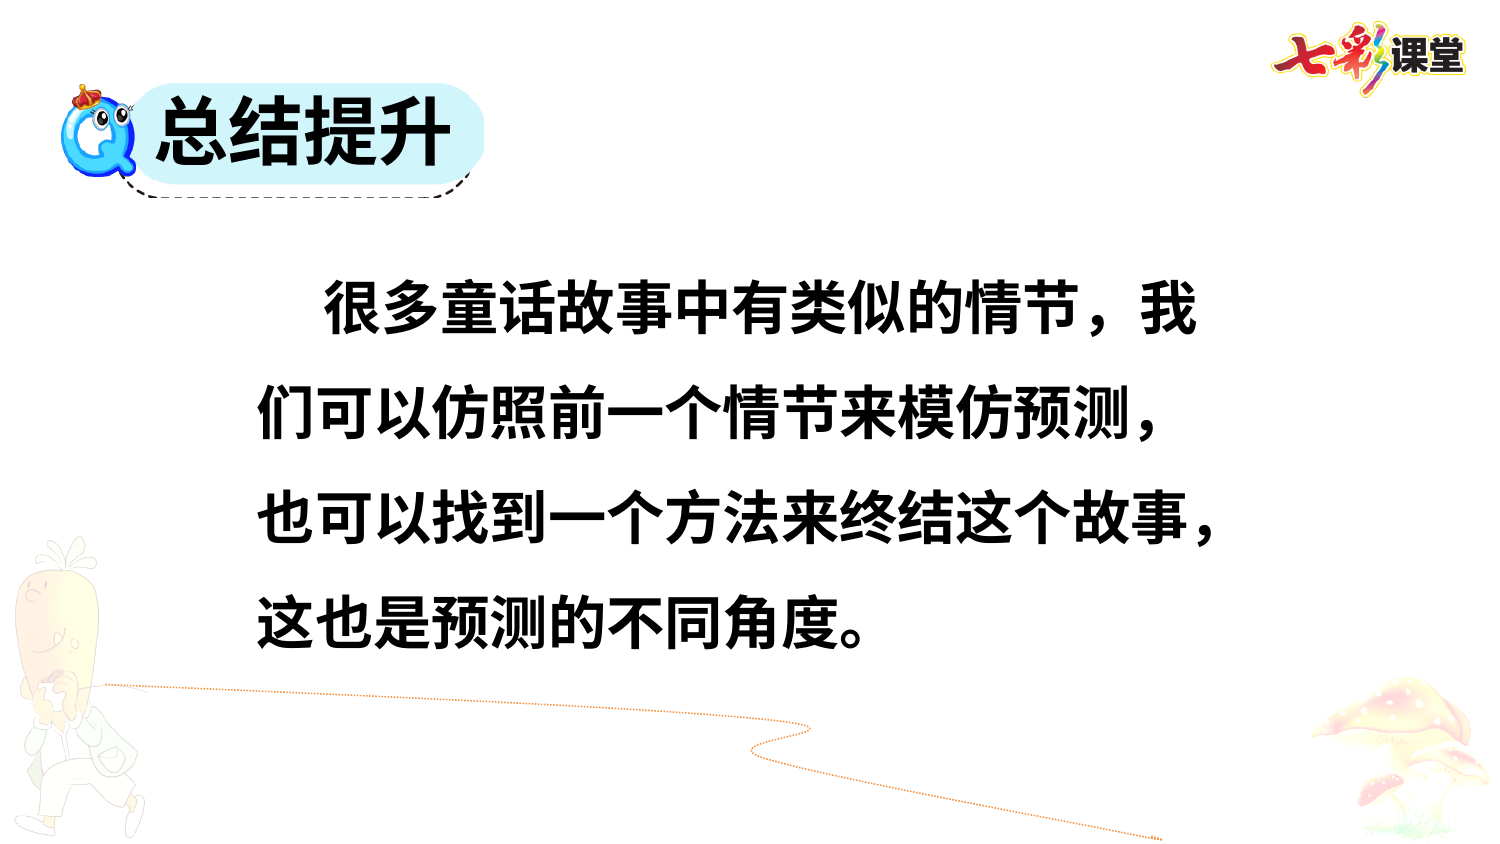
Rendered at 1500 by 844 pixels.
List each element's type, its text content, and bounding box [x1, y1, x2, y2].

picture [61, 83, 485, 198]
text_box 很多童话故事中有类似的情节，我们可以仿照前一个情节来模仿预测，也可以找到一个方法来终结这个故事，这也是预测的不同角度。 [242, 228, 1257, 664]
picture [1269, 20, 1468, 98]
text_box 总结提升 [141, 79, 491, 181]
